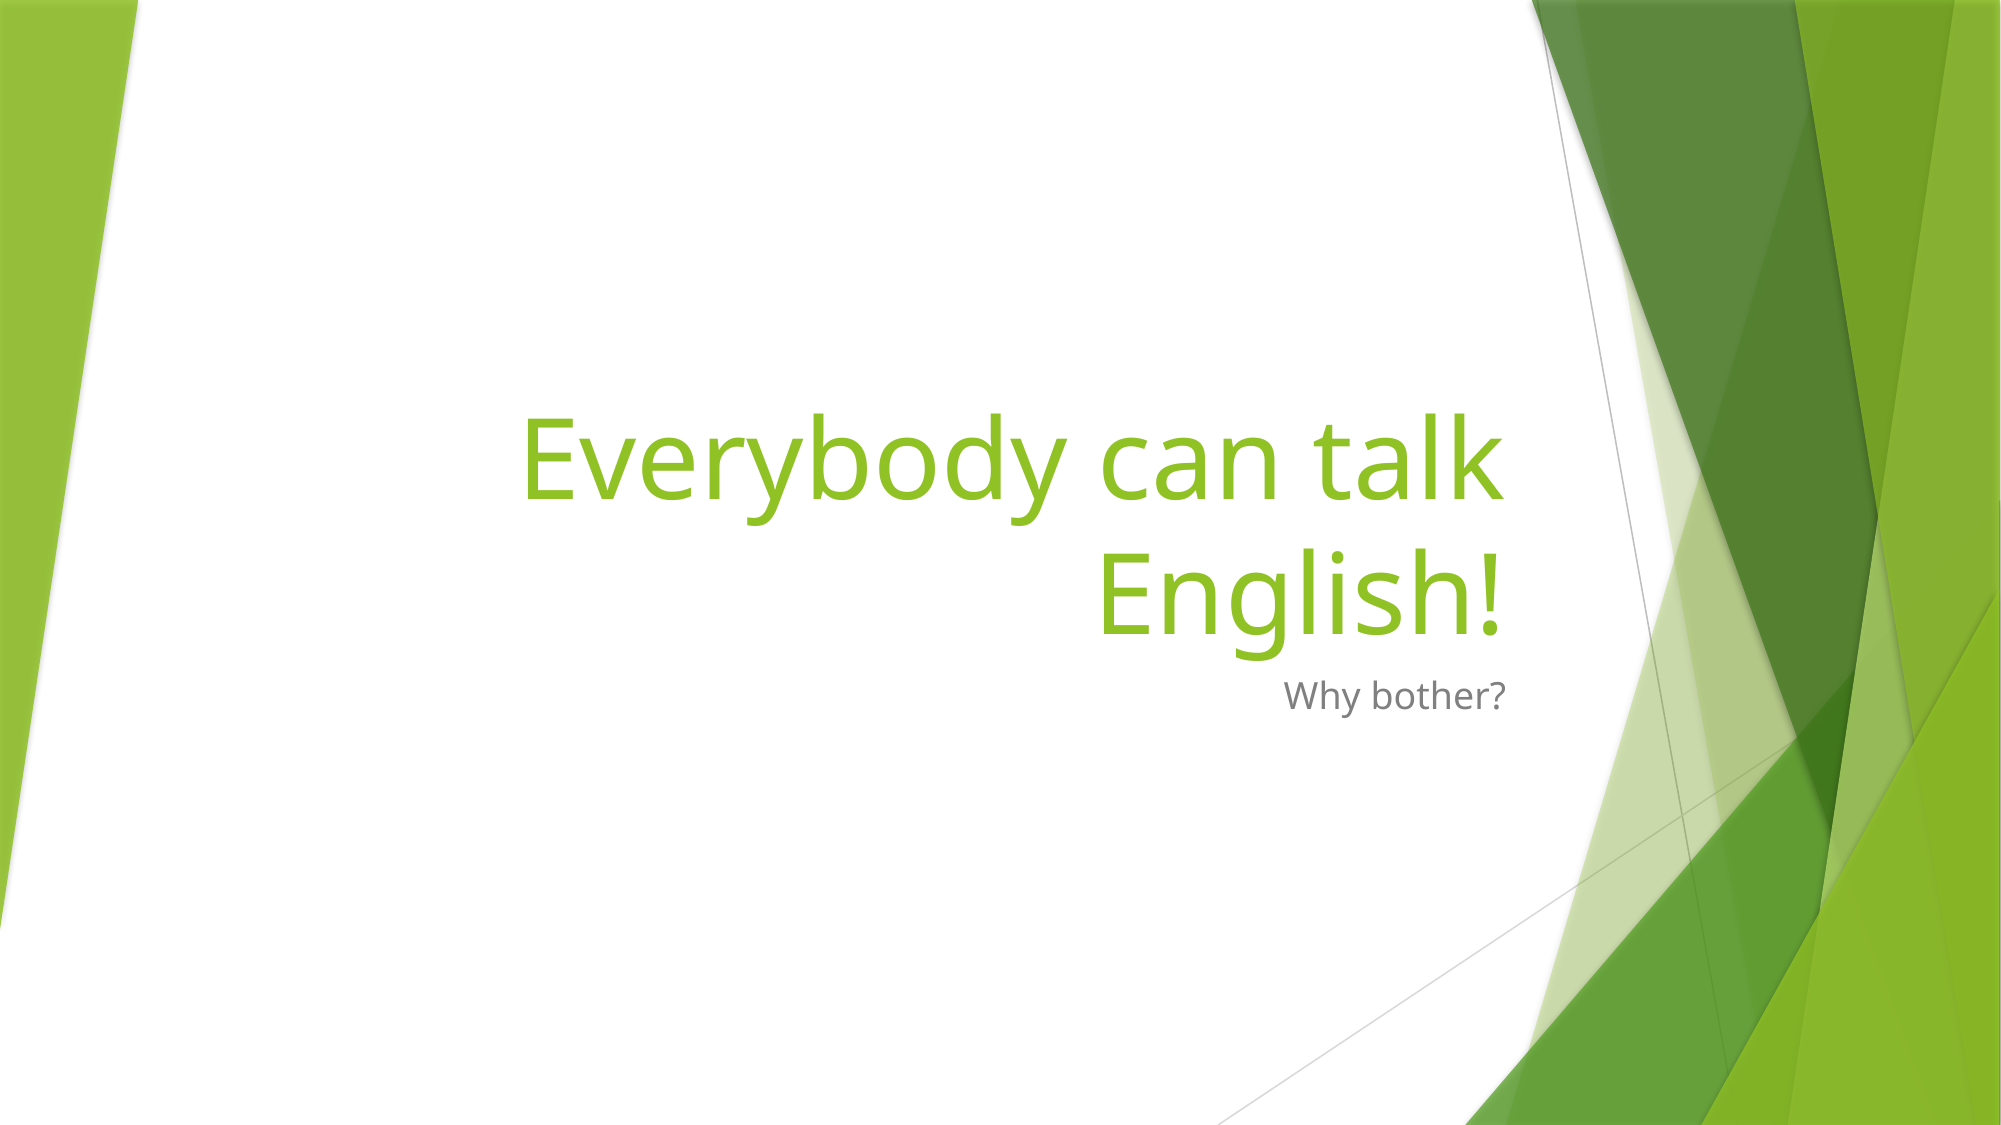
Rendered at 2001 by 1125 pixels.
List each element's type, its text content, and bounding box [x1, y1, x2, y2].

subtitle Why bother? [247, 664, 1522, 845]
title Everybody can talk English! [247, 394, 1522, 664]
